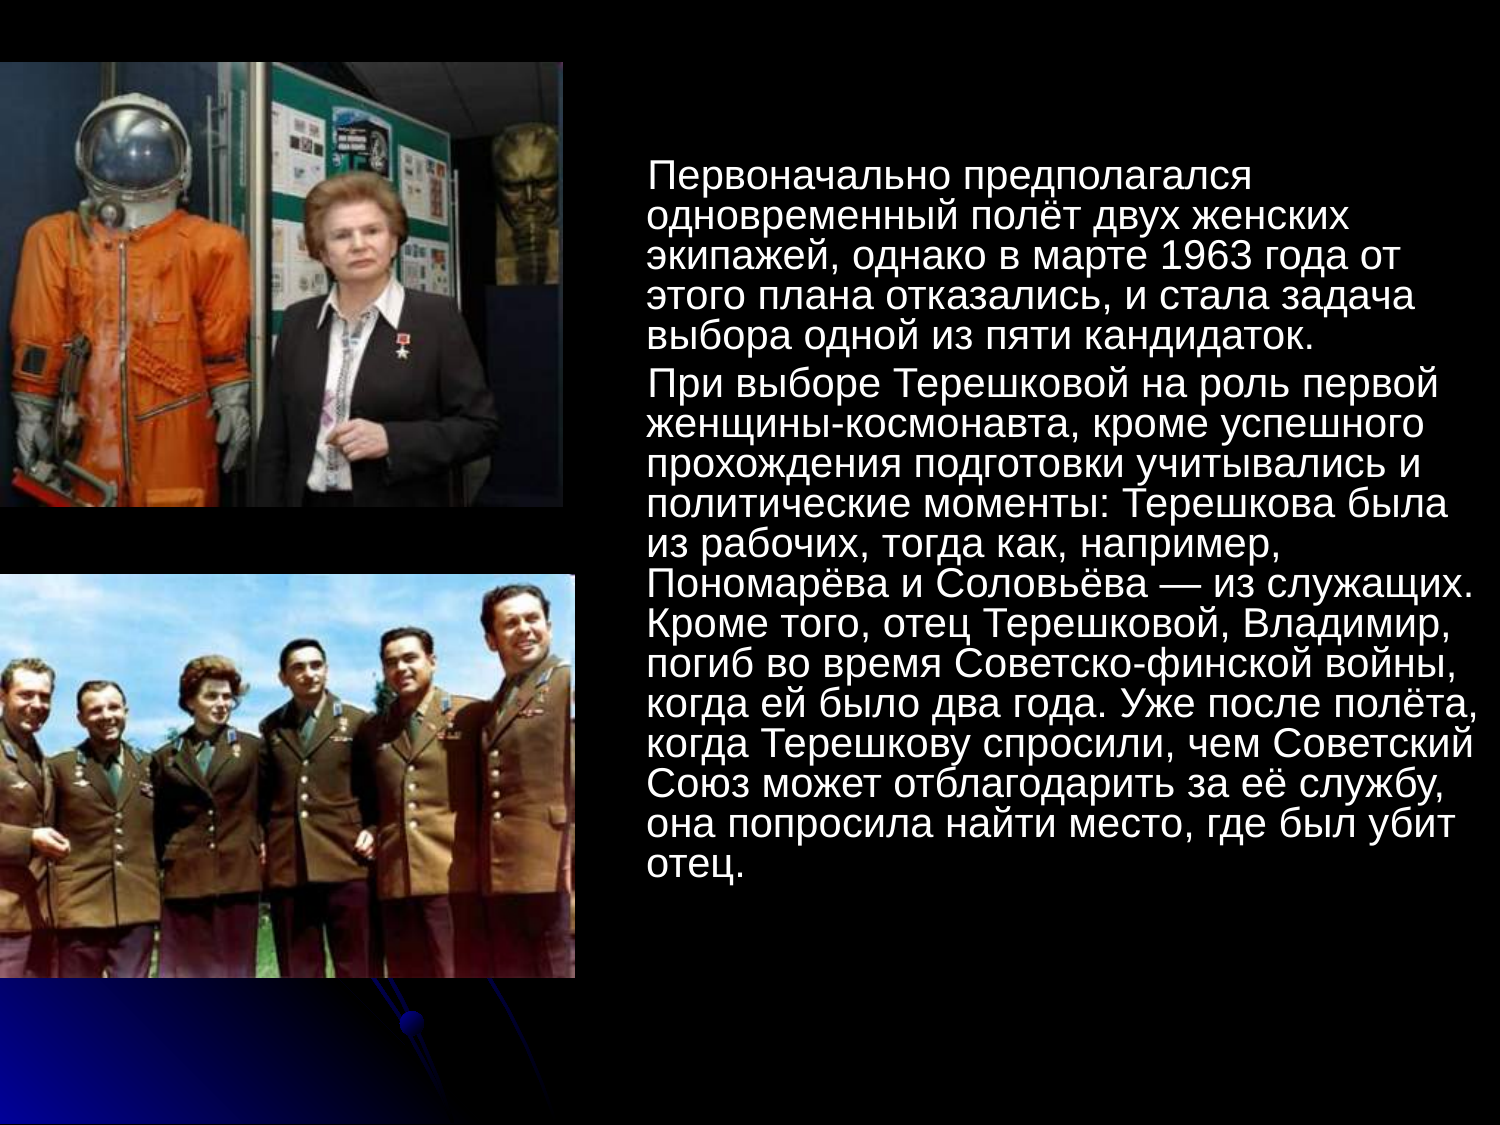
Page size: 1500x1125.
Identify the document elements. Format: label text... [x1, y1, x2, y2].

picture [0, 574, 576, 978]
picture [0, 62, 563, 507]
list Первоначально предполагался одновременный полёт двух женских экипажей, однако в марте 1963 года от этого плана отказались, и стала задача выбора одной из пяти кандидаток. При выборе Терешковой на роль первой женщины-космонавта, кроме успешного прохождения подготовки учитывались и политические моменты: Терешкова была из рабочих, тогда как, например, Пономарёва и Соловьёва — из служащих. Кроме того, отец Терешковой, Владимир, погиб во время Советско-финской войны, когда ей было два года. Уже после полёта, когда Терешкову спросили, чем Советский Союз может отблагодарить за её службу, она попросила найти место, где был убит отец. [574, 149, 1500, 713]
